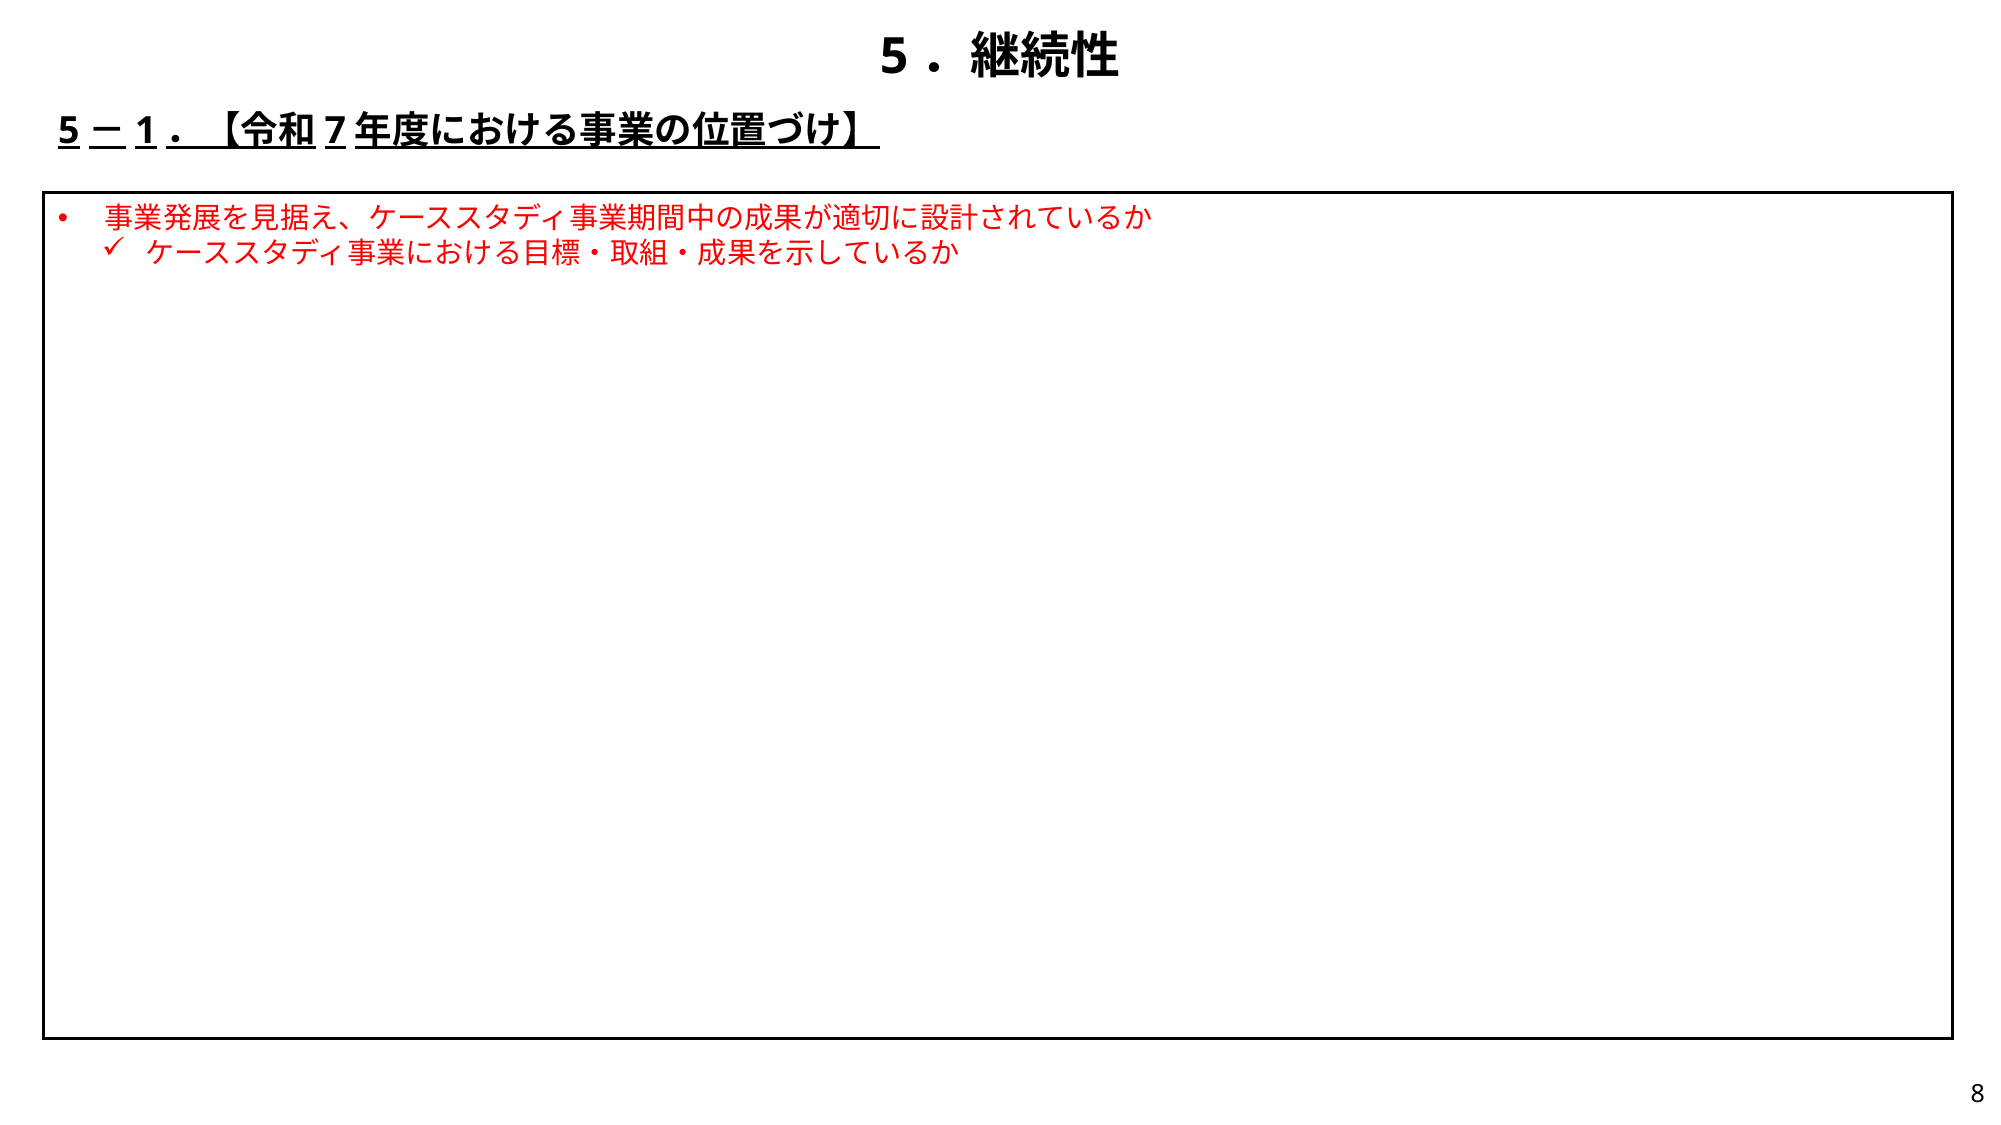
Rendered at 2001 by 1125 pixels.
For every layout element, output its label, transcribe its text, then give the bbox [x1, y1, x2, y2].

text_box 事業発展を見据え、ケーススタディ事業期間中の成果が適切に設計されているか ケーススタディ事業における目標・取組・成果を示しているか [42, 191, 1953, 1039]
text_box 5－1．【令和7年度における事業の位置づけ】 [43, 103, 1580, 159]
title 5．継続性 [187, 11, 1813, 104]
text_box 7 [1634, 1065, 2000, 1125]
